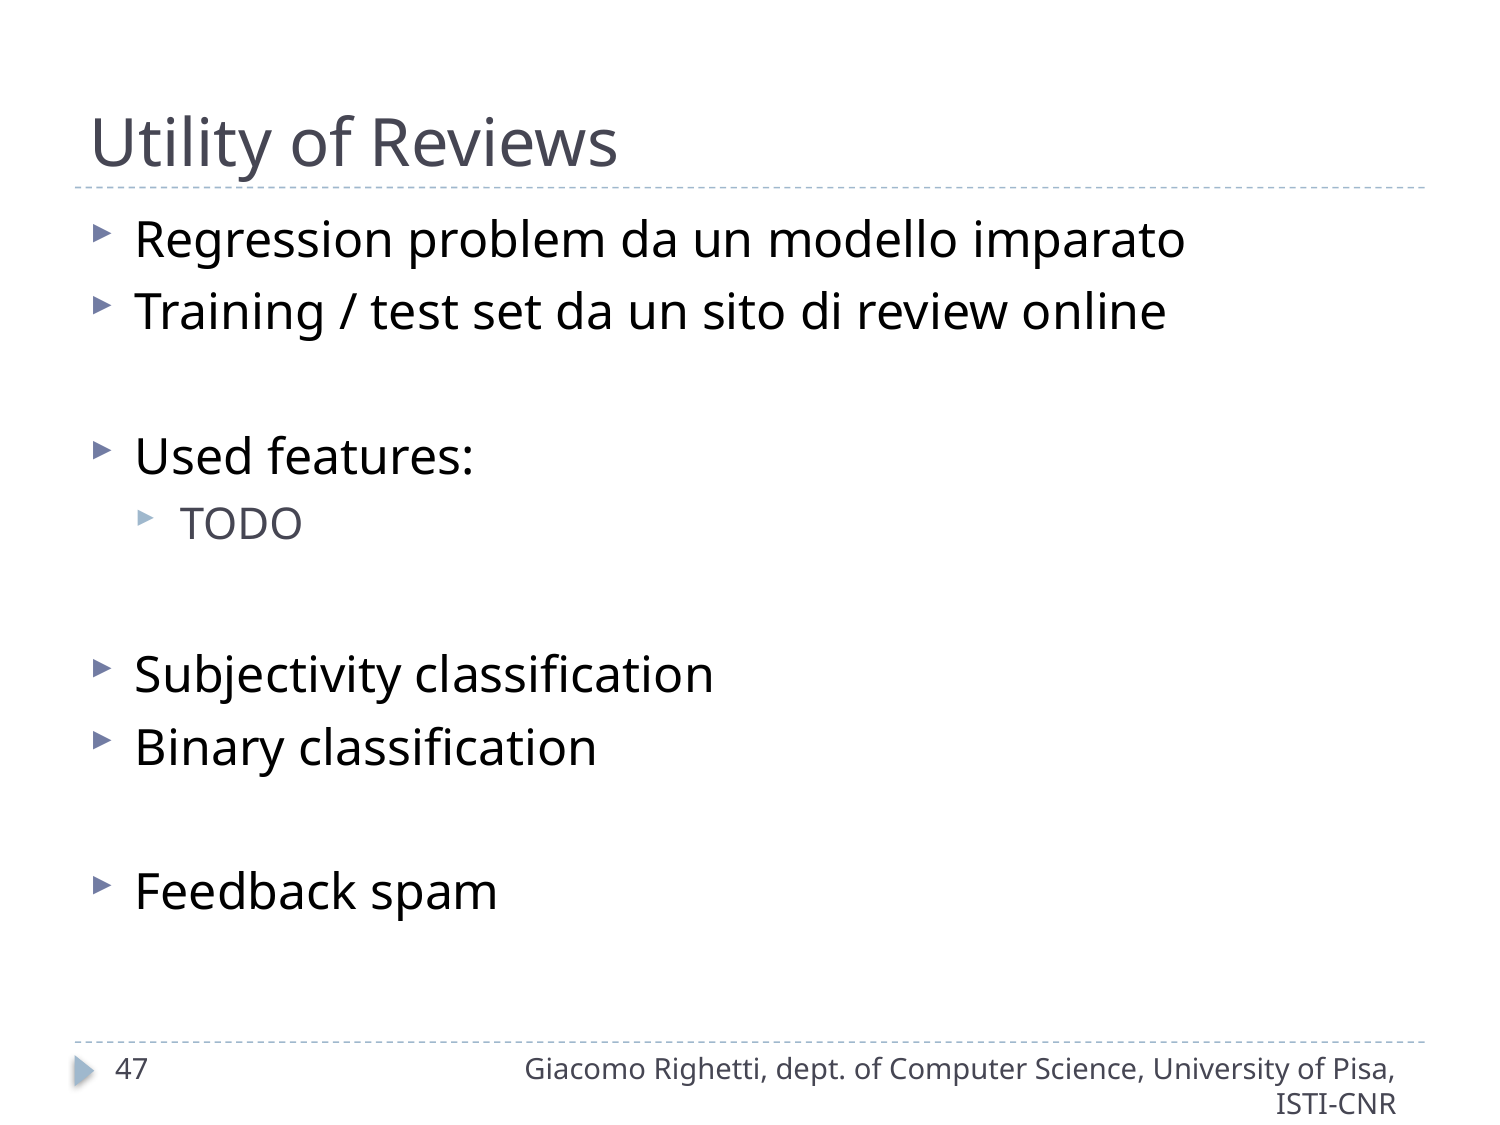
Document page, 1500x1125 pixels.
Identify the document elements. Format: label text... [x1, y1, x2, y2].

slide_number 47 [100, 1042, 426, 1103]
footer Giacomo Righetti, dept. of Computer Science, University of Pisa, ISTI-CNR [475, 1042, 1412, 1125]
title Utility of Reviews [75, 24, 1425, 188]
list Regression problem da un modello imparato Training / test set da un sito di review online Used features: TODO Subjectivity classification Binary classification Feedback spam [75, 200, 1425, 1010]
